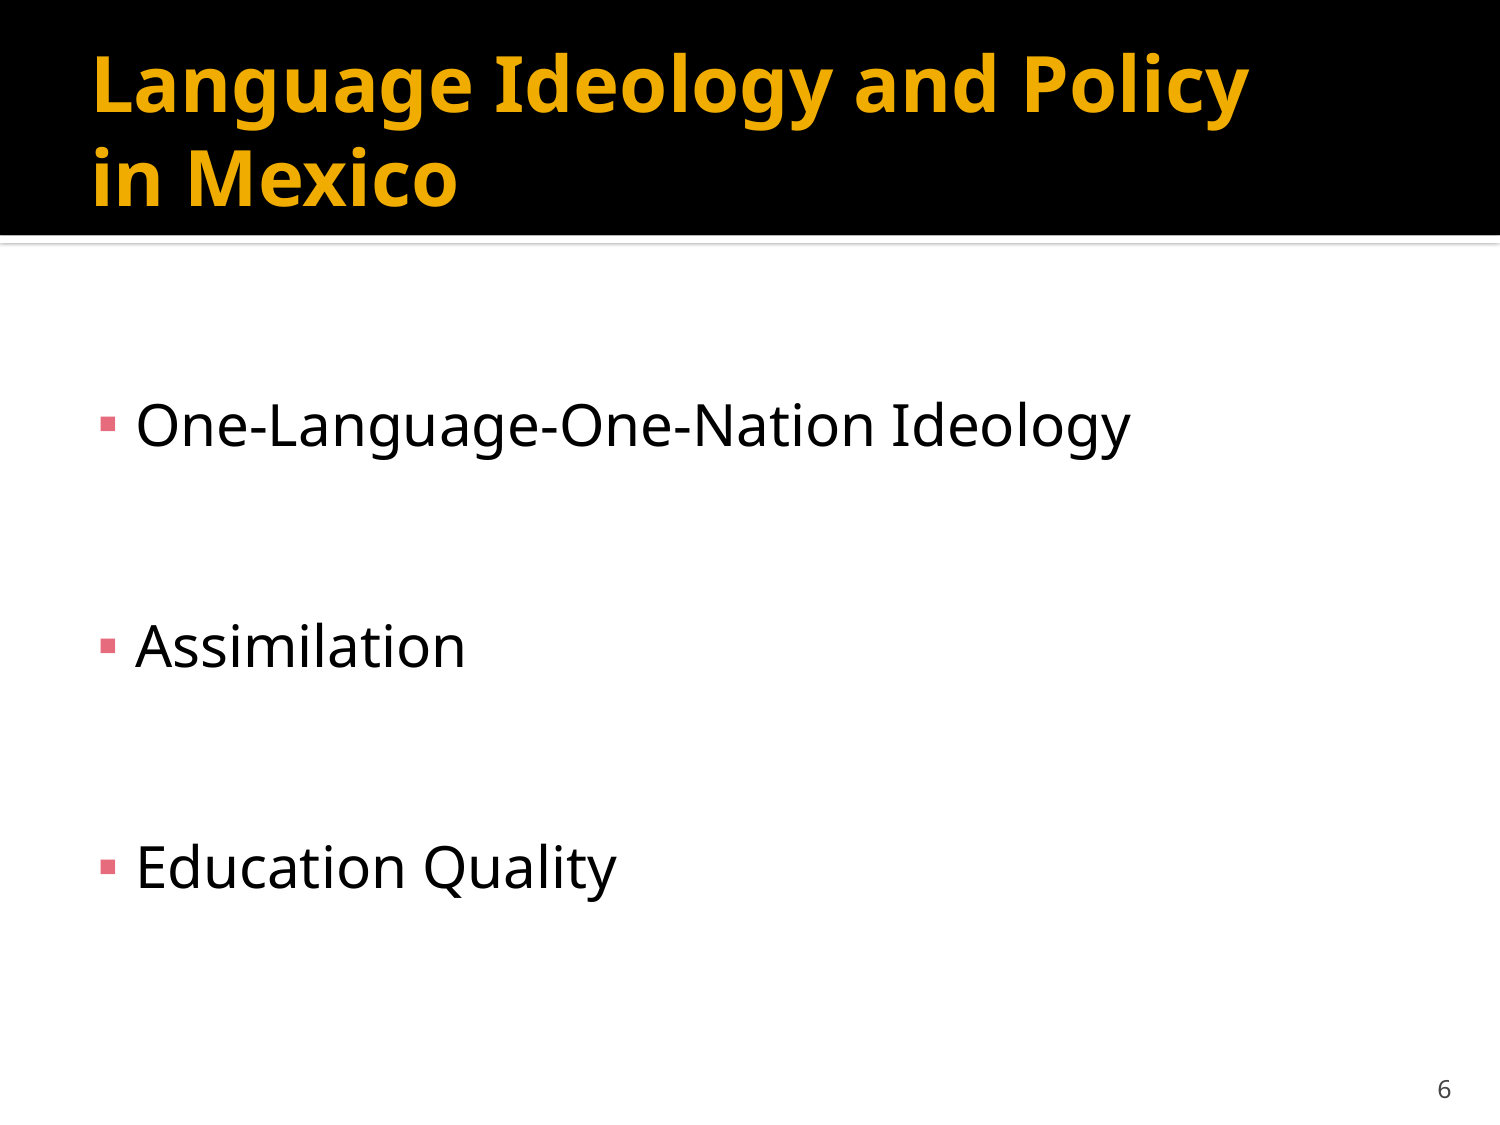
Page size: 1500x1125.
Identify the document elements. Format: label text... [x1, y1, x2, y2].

list One-Language-One-Nation Ideology Assimilation Education Quality [0, 291, 1388, 1050]
title Language Ideology and Policy in Mexico [75, 25, 1425, 231]
slide_number 6 [1345, 1062, 1467, 1108]
